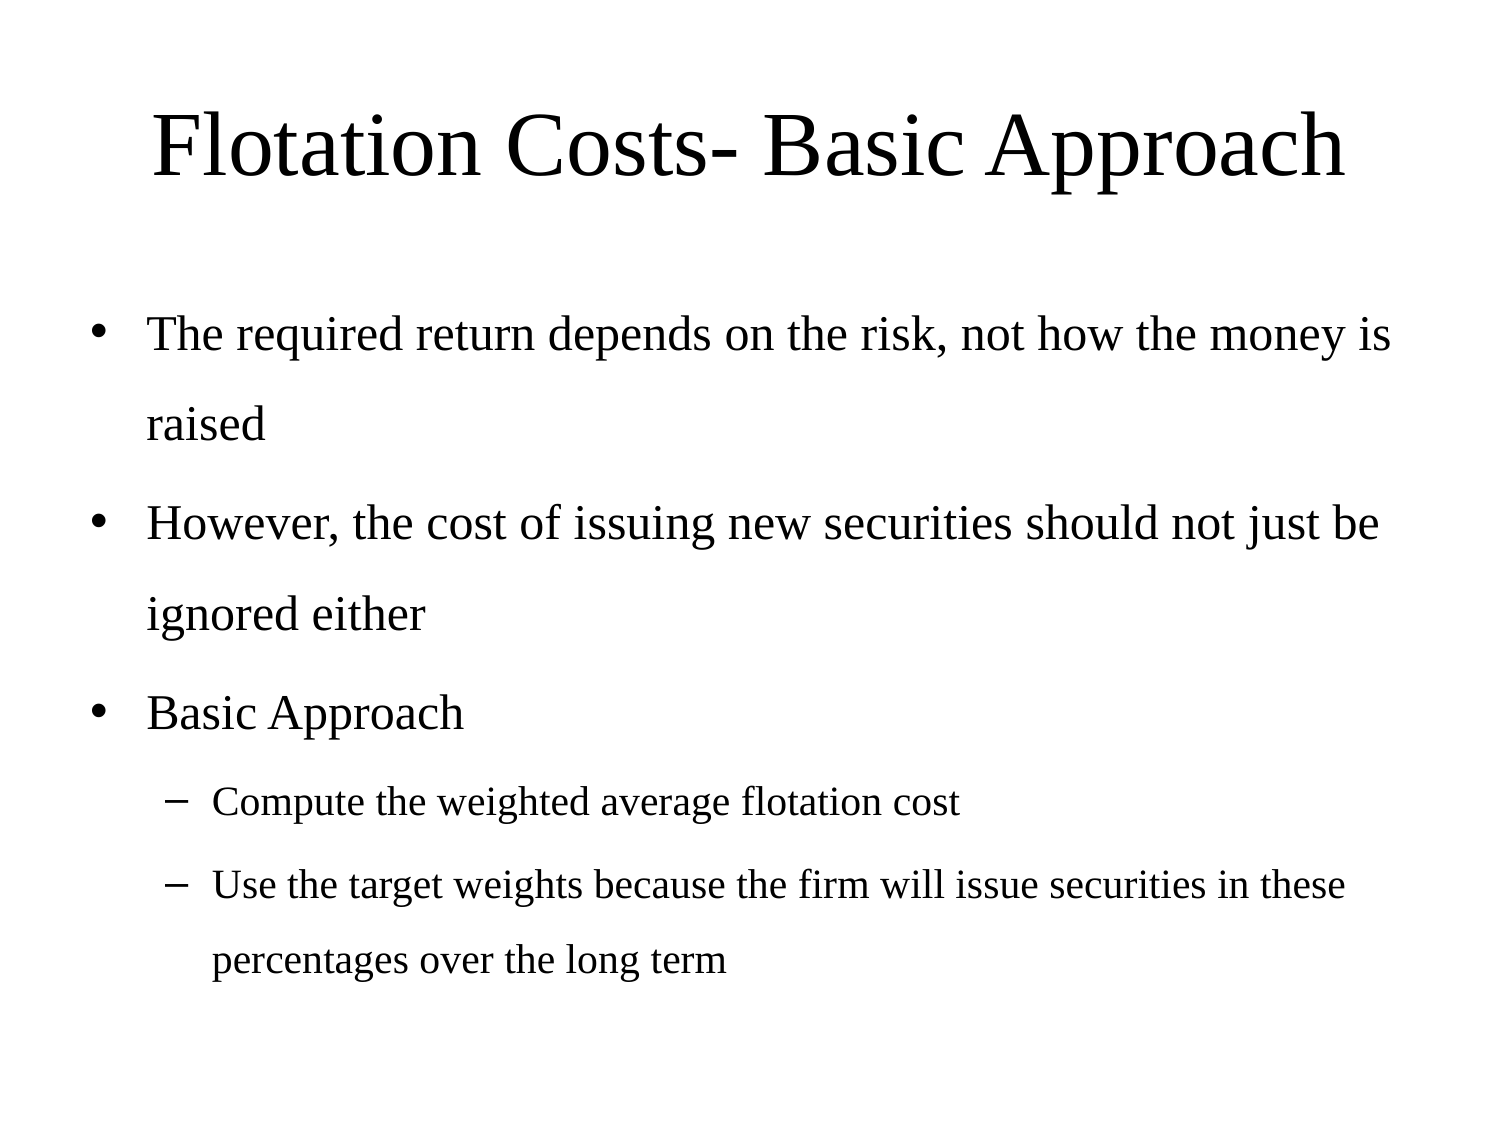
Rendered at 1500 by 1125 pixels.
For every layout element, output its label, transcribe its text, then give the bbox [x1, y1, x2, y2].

title Flotation Costs- Basic Approach [75, 45, 1425, 233]
list The required return depends on the risk, not how the money is raised However, the cost of issuing new securities should not just be ignored either Basic Approach Compute the weighted average flotation cost Use the target weights because the firm will issue securities in these percentages over the long term [75, 262, 1425, 1005]
